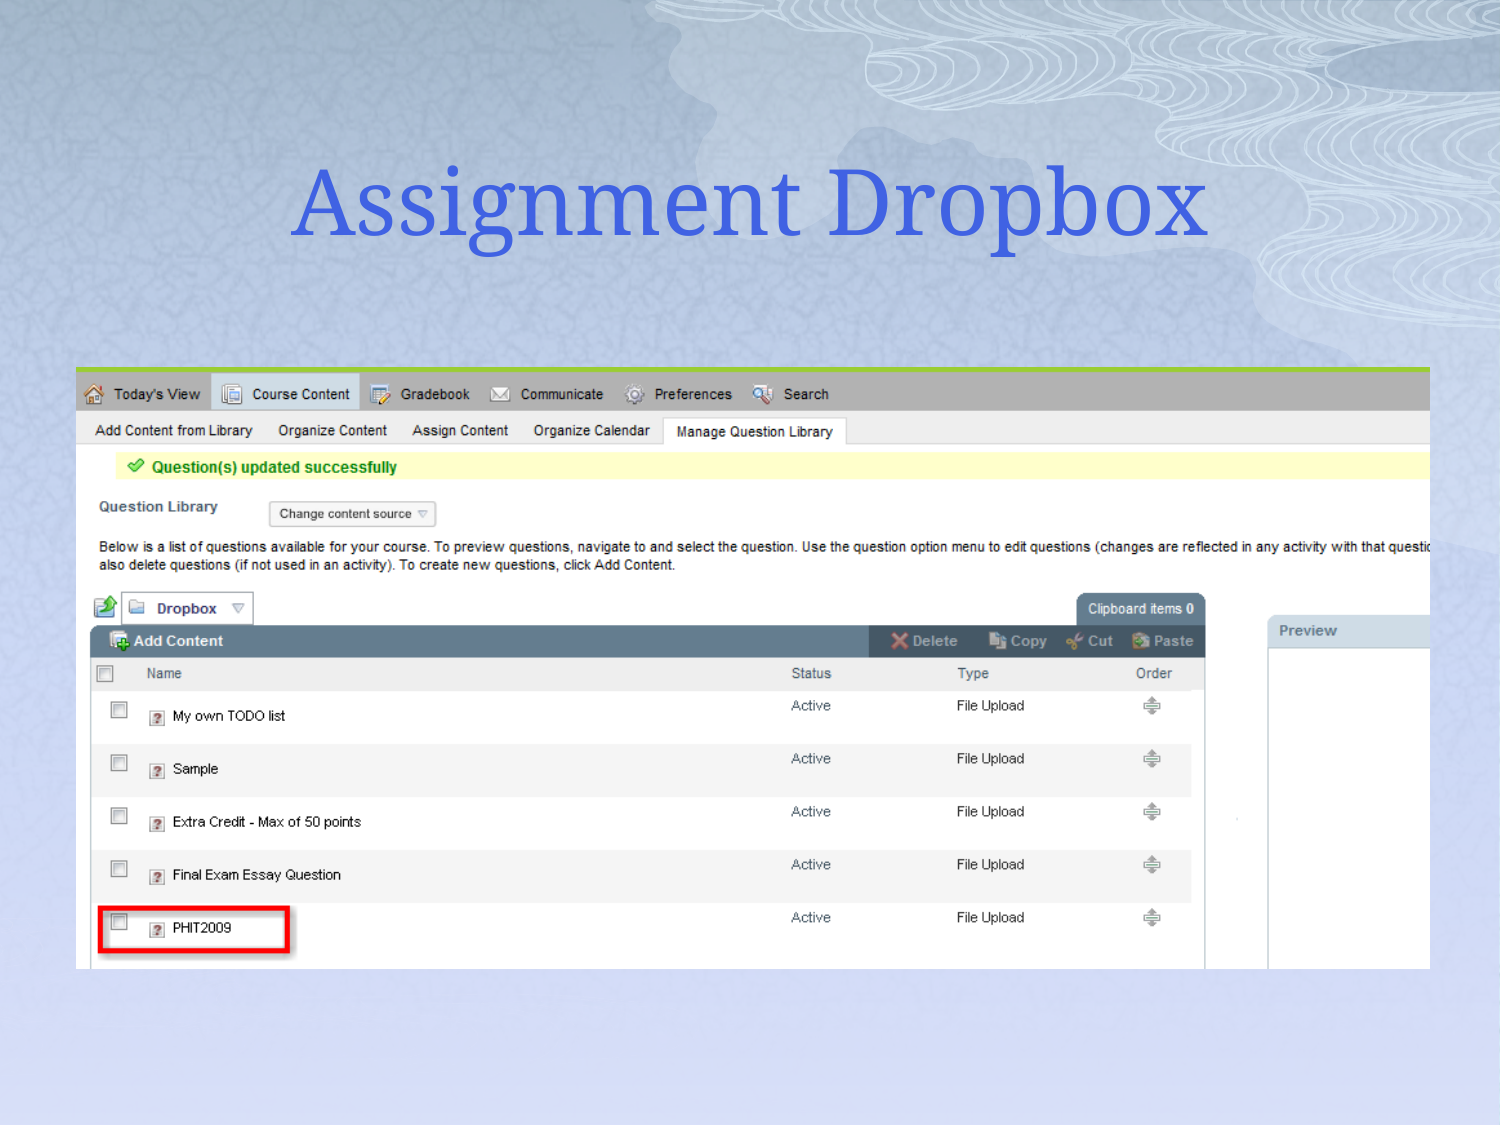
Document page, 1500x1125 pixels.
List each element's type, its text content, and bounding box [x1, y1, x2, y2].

title Assignment Dropbox [75, 105, 1425, 293]
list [76, 367, 1430, 969]
